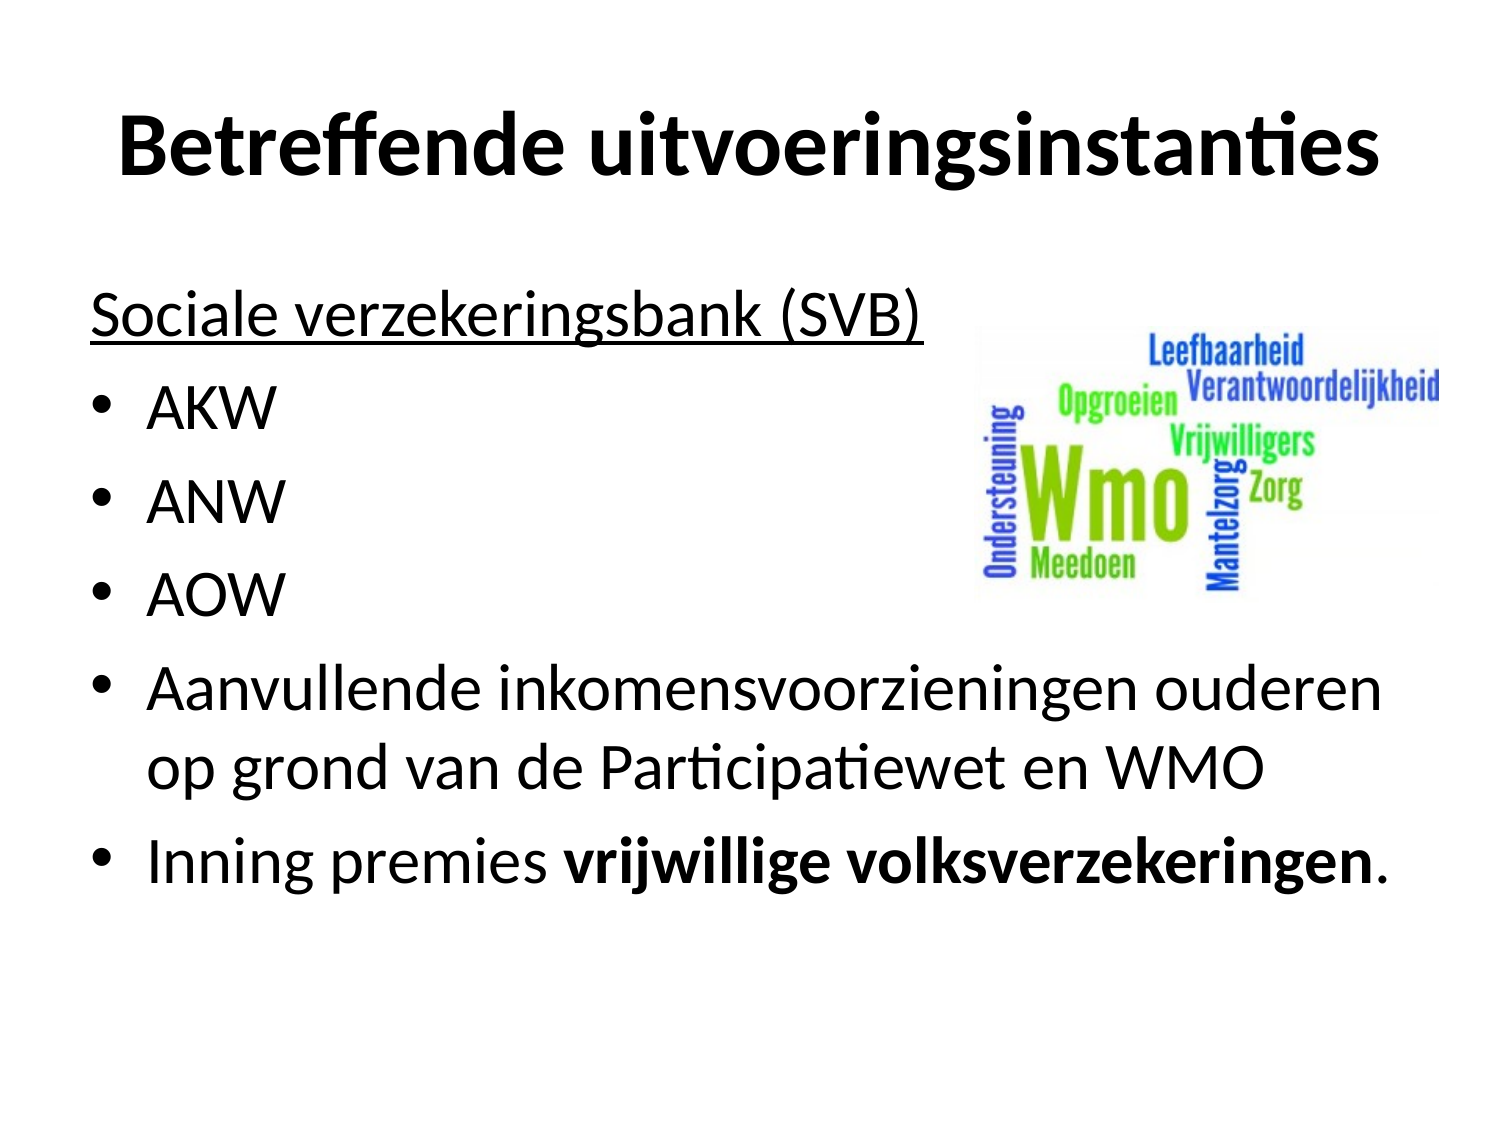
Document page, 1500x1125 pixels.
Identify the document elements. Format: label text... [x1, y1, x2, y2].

title Betreffende uitvoeringsinstanties [75, 45, 1425, 233]
list Sociale verzekeringsbank (SVB) AKW ANW AOW Aanvullende inkomensvoorzieningen ouderen op grond van de Participatiewet en WMO Inning premies vrijwillige volksverzekeringen. [75, 262, 1425, 1005]
picture [974, 326, 1439, 604]
